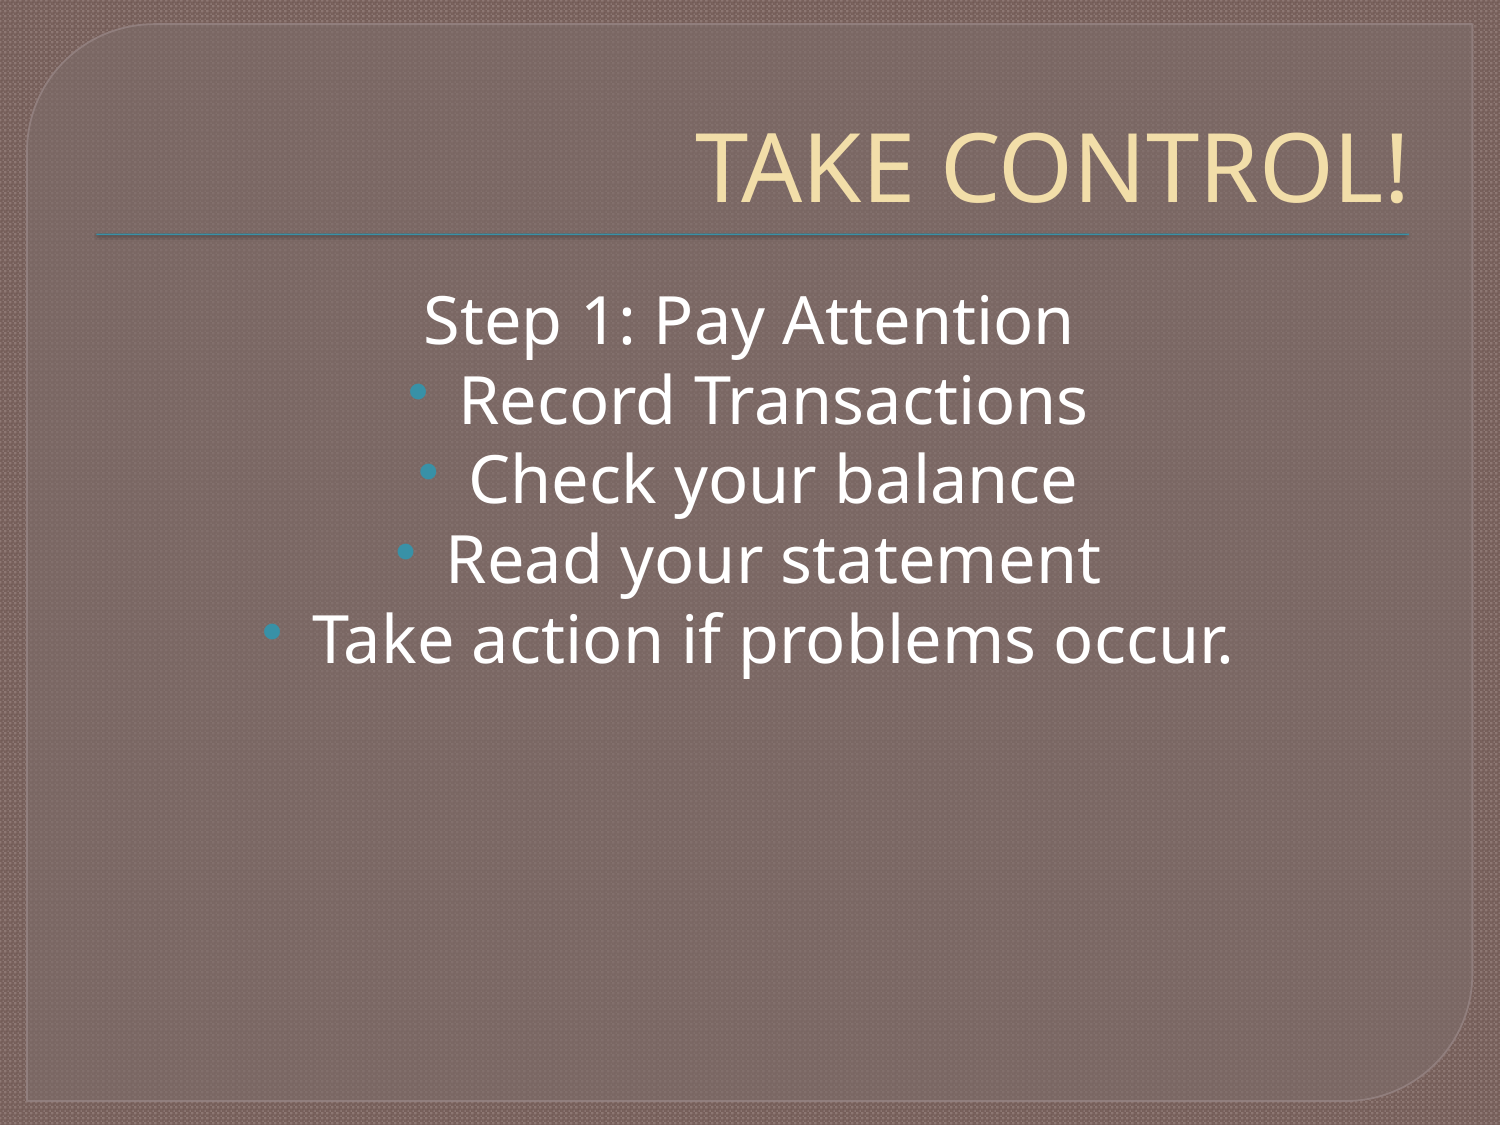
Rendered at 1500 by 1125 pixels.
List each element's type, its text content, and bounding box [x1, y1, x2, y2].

title TAKE CONTROL! [75, 41, 1425, 230]
list Step 1: Pay Attention Record Transactions Check your balance Read your statement Take action if problems occur. [75, 270, 1425, 1013]
